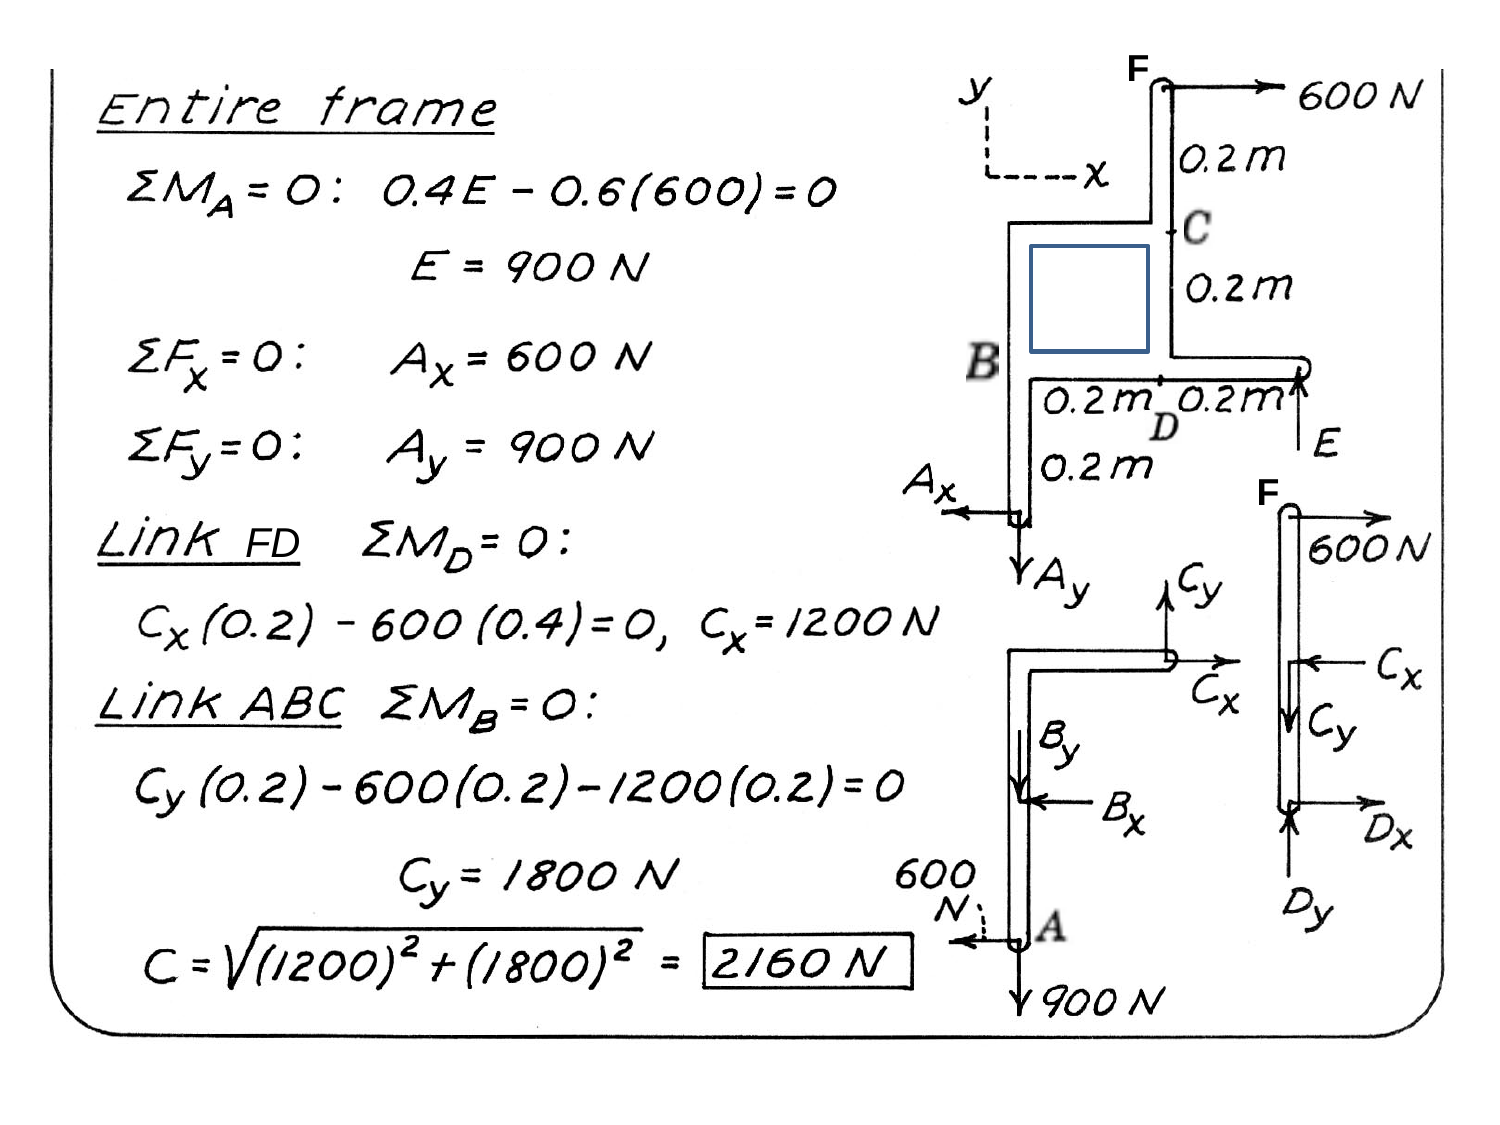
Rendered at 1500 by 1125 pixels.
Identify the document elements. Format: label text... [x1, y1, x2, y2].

picture [1145, 410, 1182, 444]
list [34, 68, 1455, 1055]
picture [1033, 904, 1077, 956]
picture [966, 337, 999, 386]
text_box F [1116, 43, 1152, 67]
picture [1184, 200, 1216, 251]
